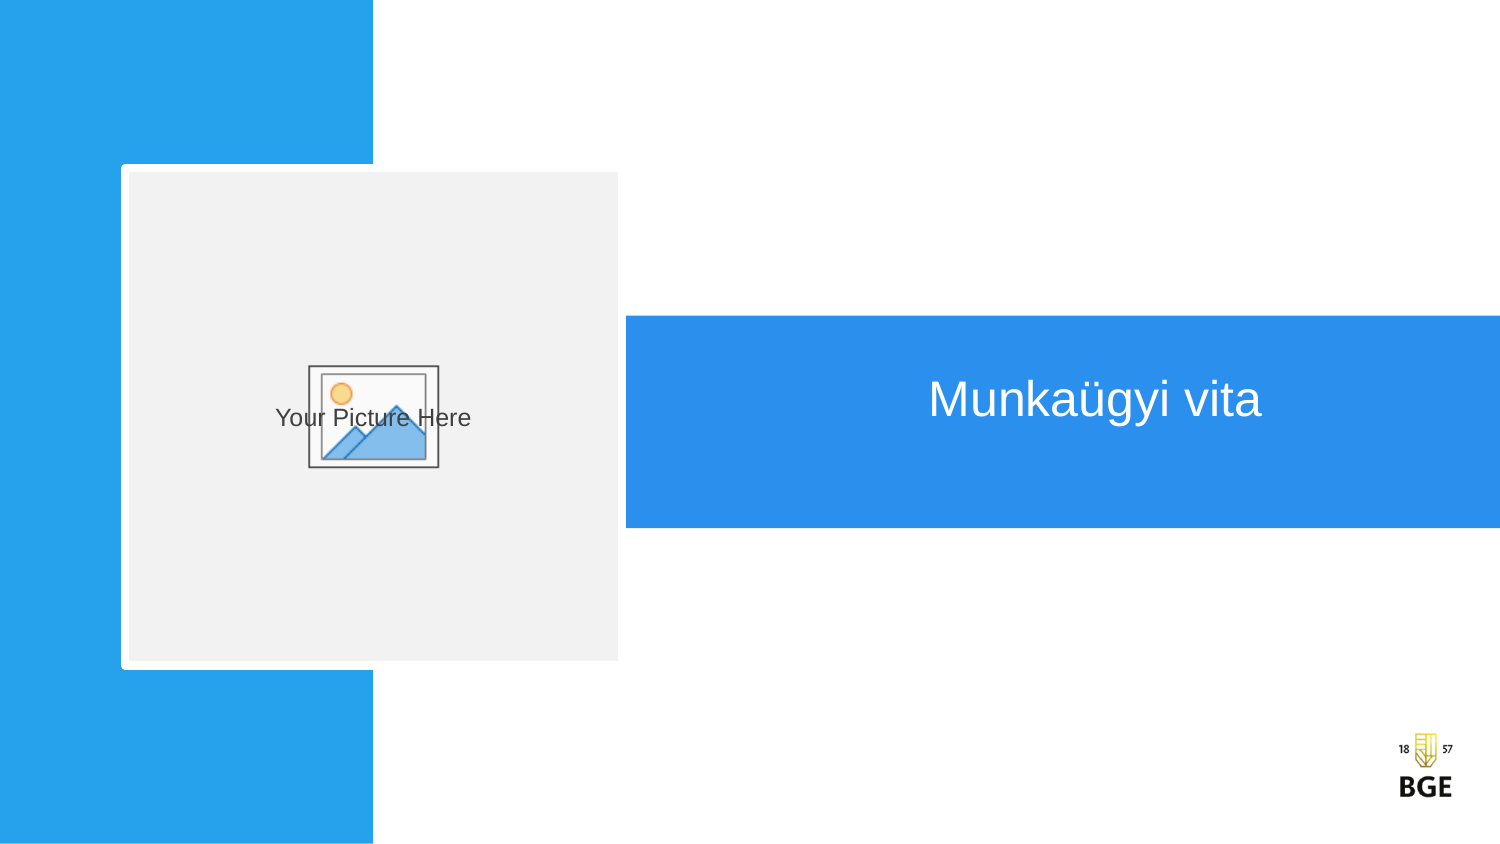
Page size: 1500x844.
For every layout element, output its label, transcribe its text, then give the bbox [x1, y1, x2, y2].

picture [1388, 727, 1460, 803]
list Munkaügyi vita [690, 357, 1500, 436]
picture [128, 171, 619, 662]
